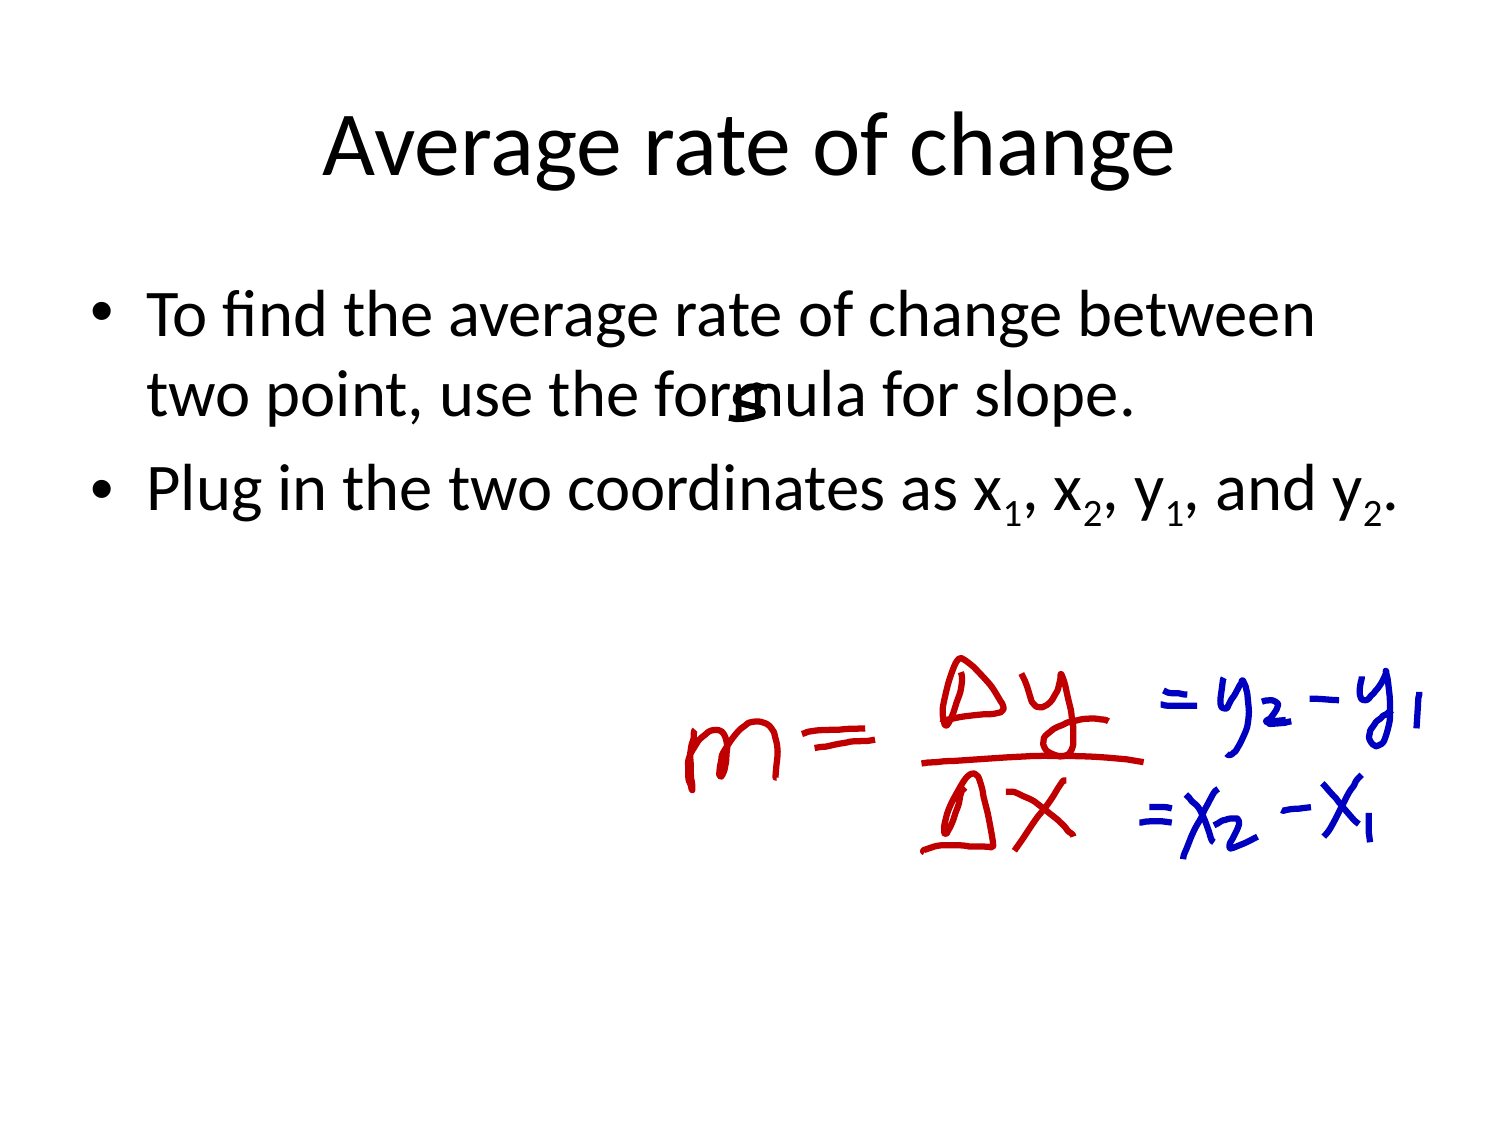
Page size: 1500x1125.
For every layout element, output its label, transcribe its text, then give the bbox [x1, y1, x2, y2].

text_box [1219, 677, 1250, 756]
text_box [1323, 774, 1363, 838]
text_box [1261, 699, 1286, 723]
text_box [1160, 703, 1198, 707]
text_box [1321, 782, 1342, 806]
text_box [728, 384, 765, 420]
text_box [1358, 670, 1393, 748]
text_box [1020, 673, 1109, 755]
text_box [1415, 691, 1421, 729]
text_box [1013, 779, 1067, 852]
text_box [1342, 806, 1360, 825]
text_box [1182, 788, 1219, 860]
text_box [814, 738, 876, 749]
text_box [1163, 689, 1188, 696]
text_box [922, 772, 994, 853]
text_box [1213, 817, 1258, 850]
text_box [1268, 718, 1292, 725]
text_box [921, 755, 1144, 765]
text_box [1005, 790, 1043, 813]
text_box [1185, 793, 1202, 818]
text_box [801, 727, 866, 735]
text_box [1139, 820, 1172, 824]
text_box [687, 720, 779, 791]
text_box [1367, 812, 1371, 843]
text_box [1149, 806, 1173, 810]
text_box [941, 657, 1005, 727]
list To find the average rate of change between two point, use the formula for slope. Plug in the two coordinates as x1, x2, y1, and y2. [75, 262, 1425, 1005]
text_box [1281, 806, 1312, 812]
text_box [1041, 809, 1075, 837]
title Average rate of change [75, 45, 1425, 233]
text_box [1202, 818, 1215, 843]
